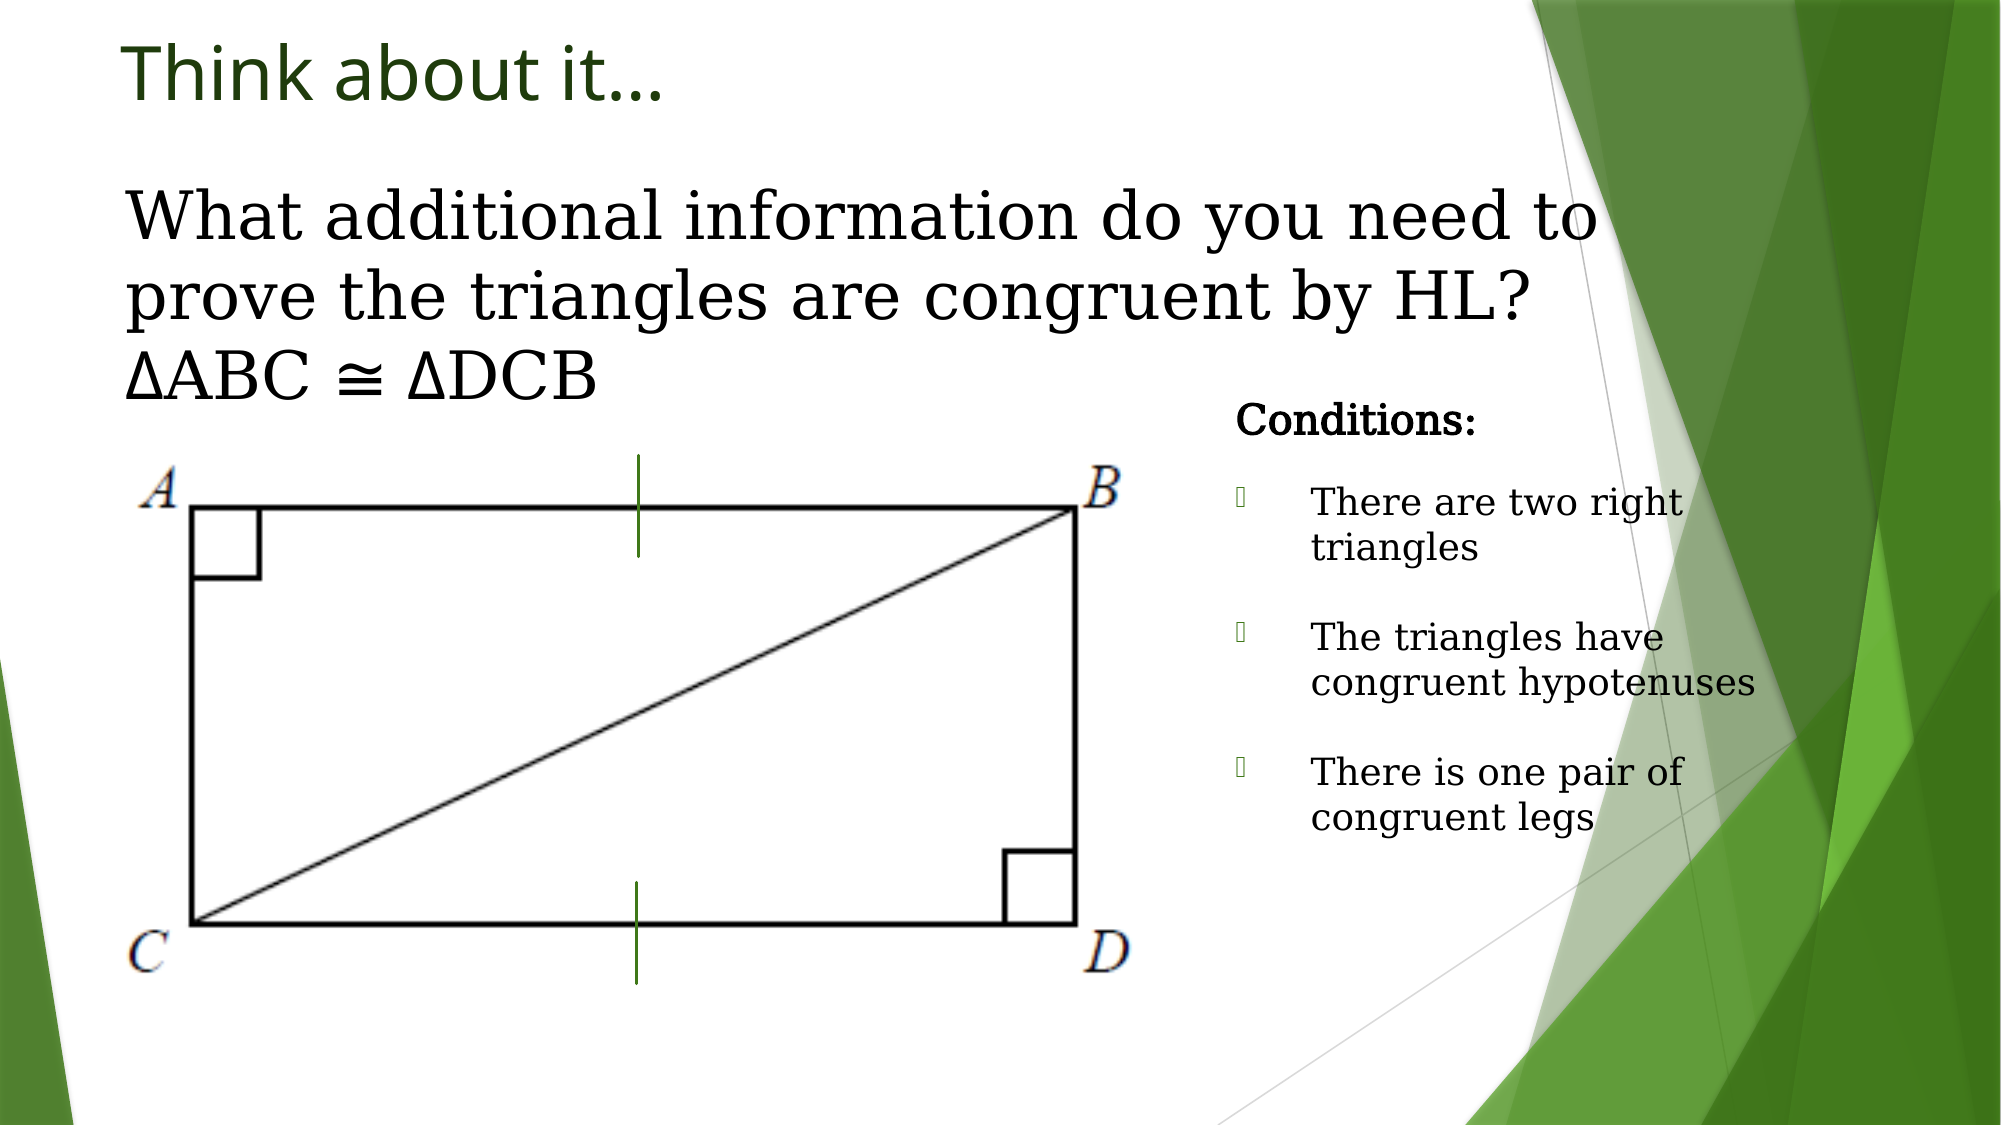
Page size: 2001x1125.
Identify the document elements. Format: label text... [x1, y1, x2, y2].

picture [110, 441, 1166, 1022]
title Think about it… [105, 18, 1516, 236]
text_box What additional information do you need to prove the triangles are congruent by HL? ΔABC ≅ ΔDCB [111, 165, 1663, 420]
text_box Conditions: There are two right triangles The triangles have congruent hypotenuses There is one pair of congruent legs [1220, 385, 1838, 845]
